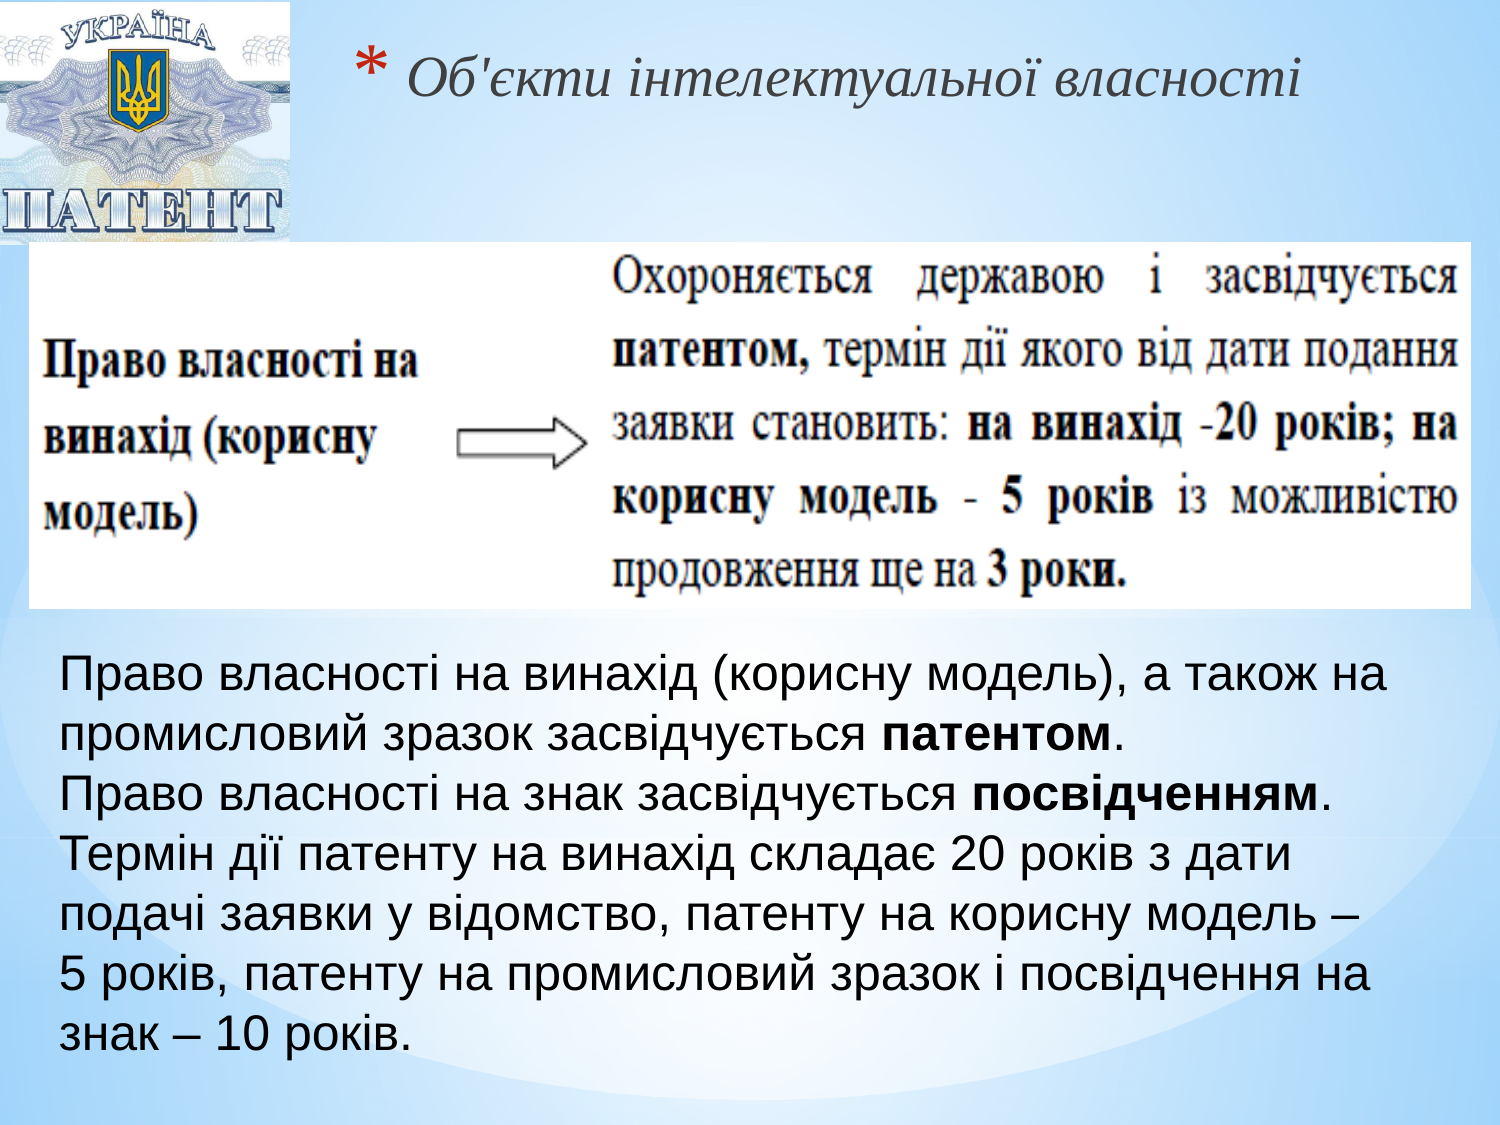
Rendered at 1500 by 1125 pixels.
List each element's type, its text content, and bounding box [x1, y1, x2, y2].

text_box Об'єкти інтелектуальної власності [295, 30, 1427, 171]
picture [0, 2, 1471, 609]
text_box Право власності на винахід (корисну модель), а також на промисловий зразок засвідчується патентом. Право власності на знак засвідчується посвідченням. Термін дії патенту на винахід складає 20 років з дати подачі заявки у відомство, патенту на корисну модель – 5 років, патенту на промисловий зразок і посвідчення на знак – 10 років. [29, 632, 1471, 1068]
